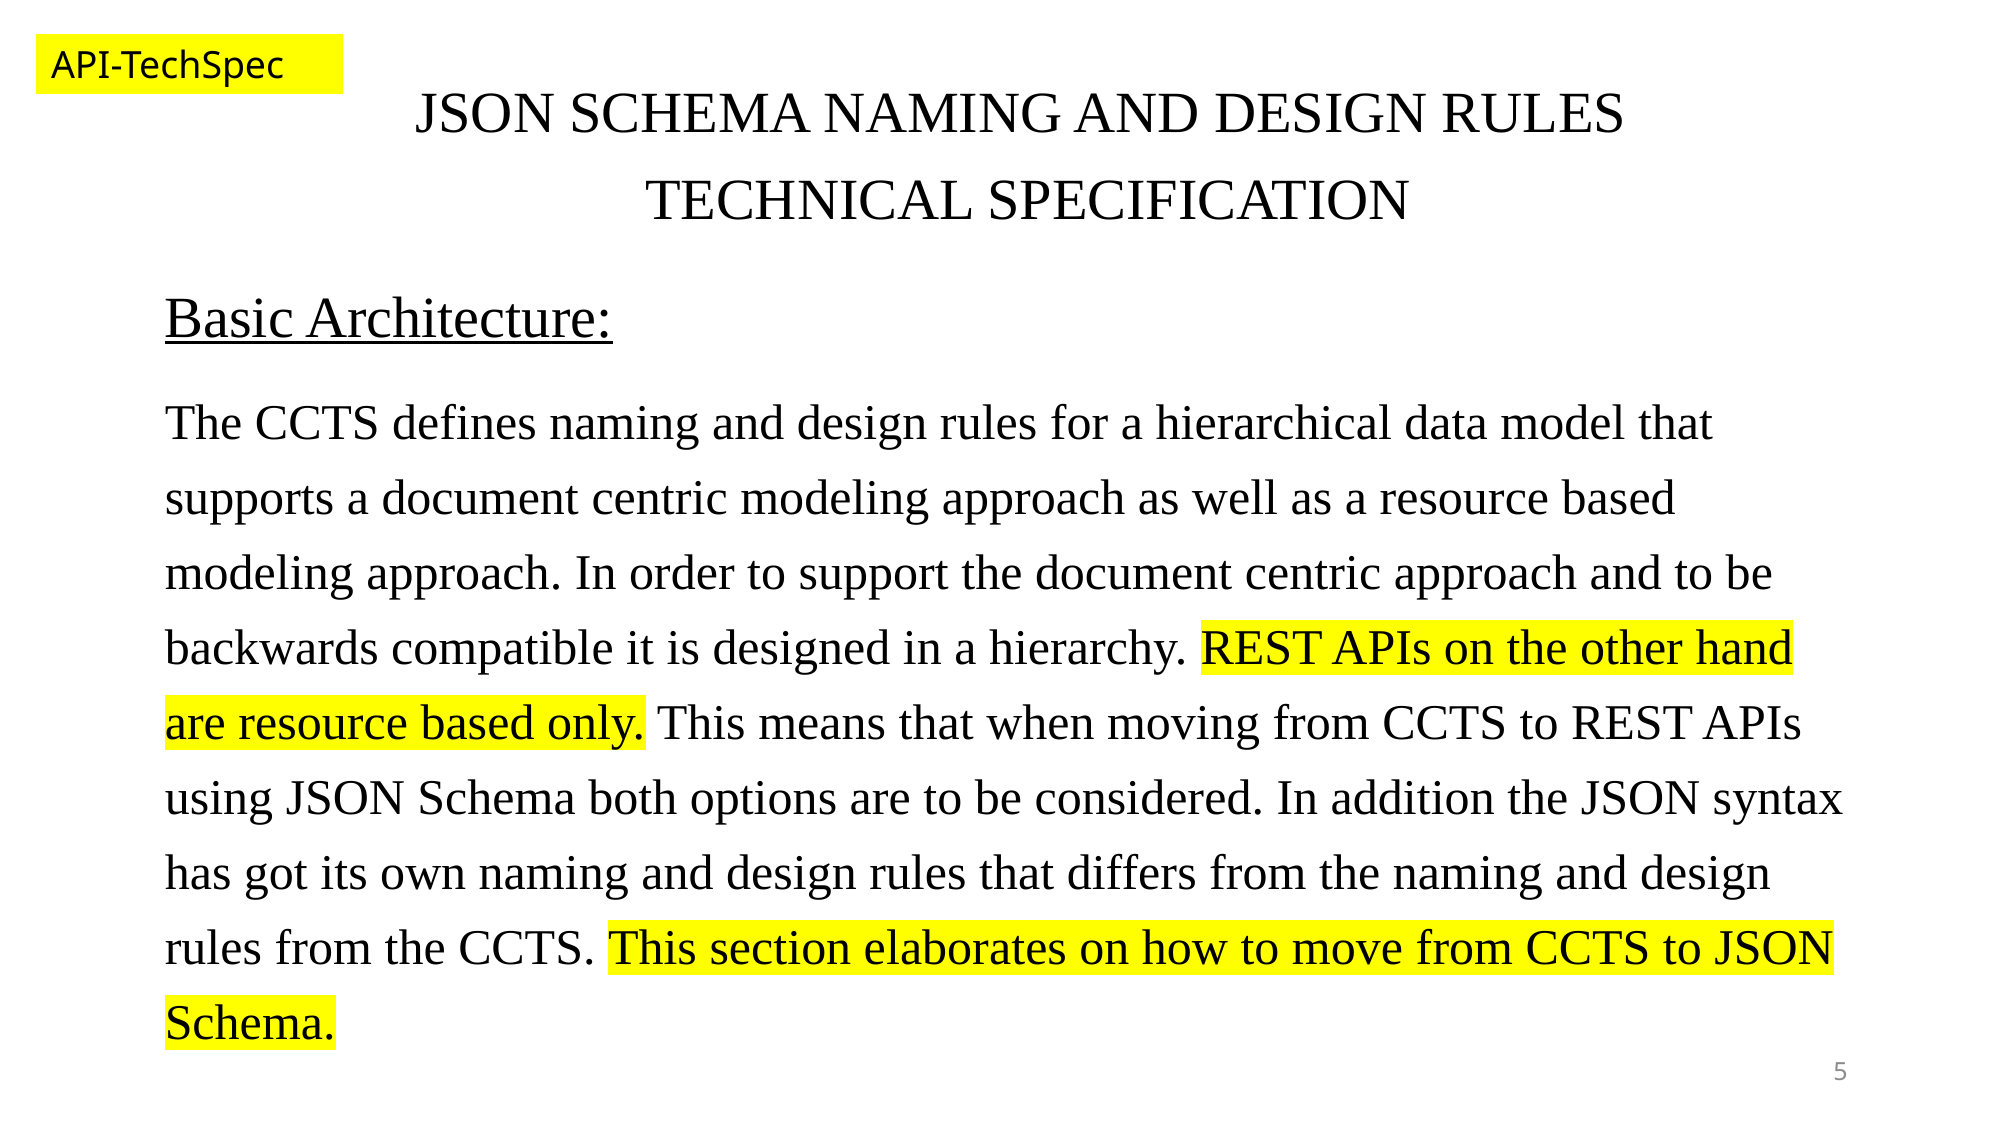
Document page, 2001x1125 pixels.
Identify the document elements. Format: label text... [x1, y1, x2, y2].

text_box JSON Schema Naming and Design Rules Technical Specification [93, 49, 1964, 239]
text_box API-TechSpec [36, 34, 344, 94]
text_box Basic Architecture: The CCTS defines naming and design rules for a hierarchical data model that supports a document centric modeling approach as well as a resource based modeling approach. In order to support the document centric approach and to be backwards compatible it is designed in a hierarchy. REST APIs on the other hand are resource based only. This means that when moving from CCTS to REST APIs using JSON Schema both options are to be considered. In addition the JSON syntax has got its own naming and design rules that differs from the naming and design rules from the CCTS. This section elaborates on how to move from CCTS to JSON Schema. [149, 271, 1863, 1117]
